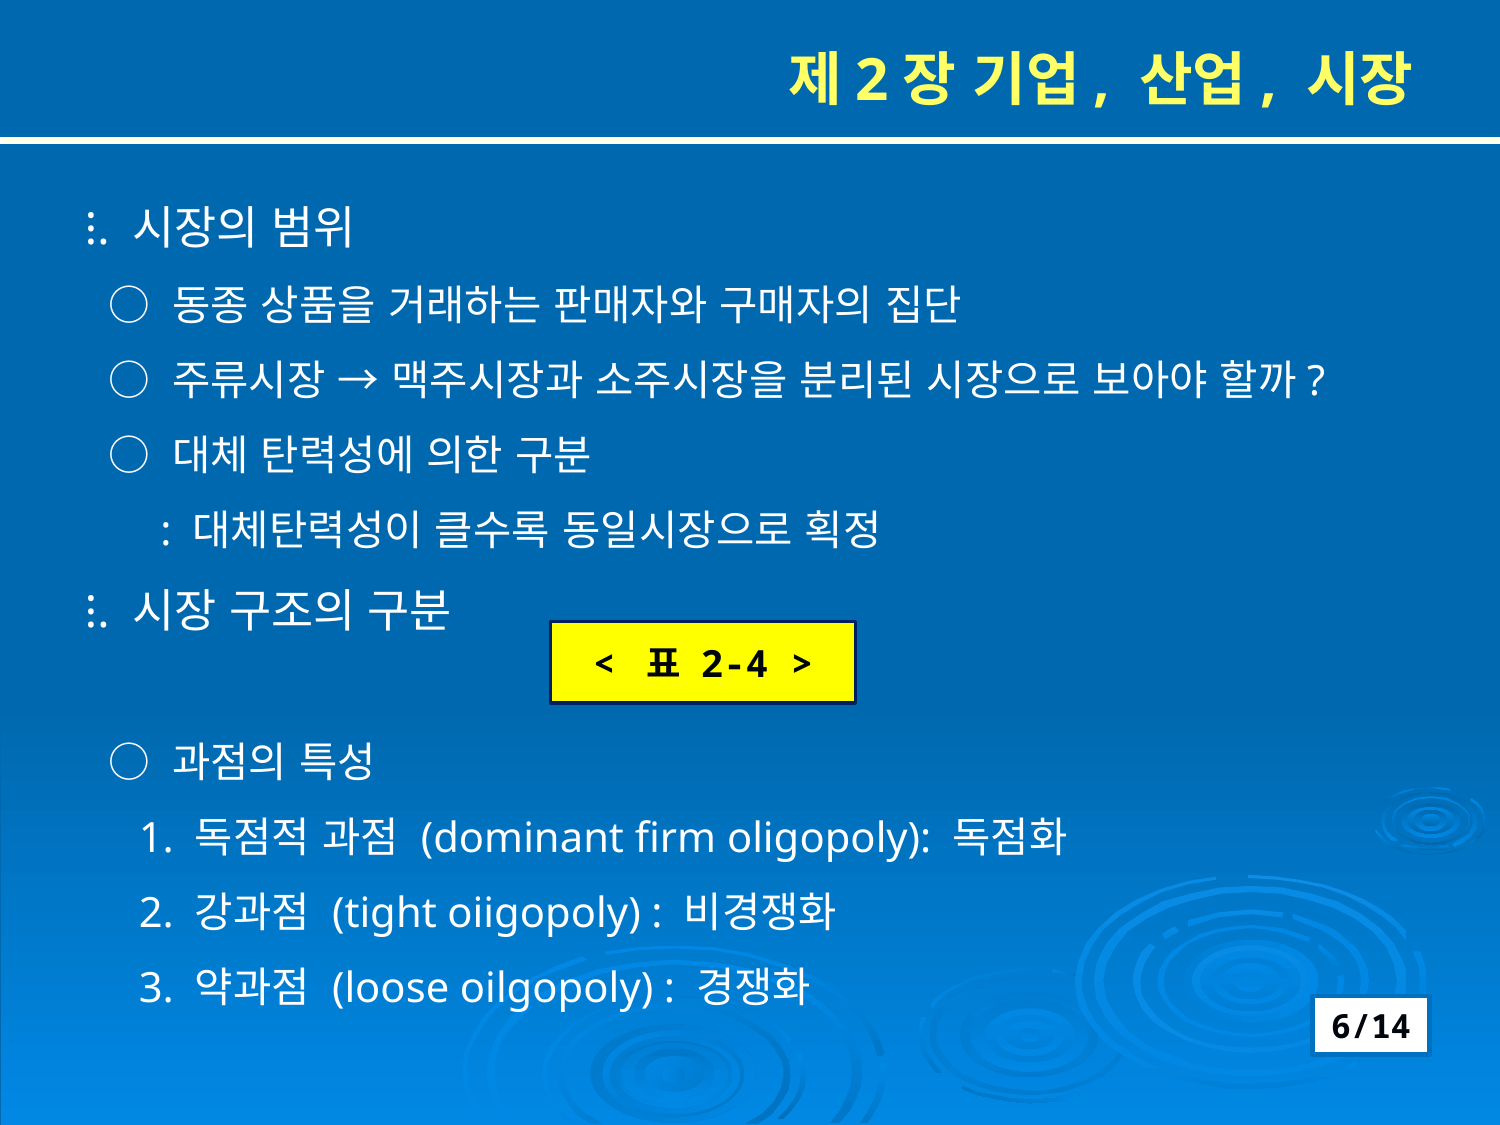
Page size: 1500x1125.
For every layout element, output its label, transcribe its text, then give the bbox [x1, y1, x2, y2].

text_box ⁝. 시장의 범위 ○ 동종 상품을 거래하는 판매자와 구매자의 집단 ○ 주류시장 → 맥주시장과 소주시장을 분리된 시장으로 보아야 할까? ○ 대체 탄력성에 의한 구분 : 대체탄력성이 클수록 동일시장으로 획정 ⁝. 시장 구조의 구분 ○ 과점의 특성 1. 독점적 과점 (dominant firm oligopoly): 독점화 2. 강과점 (tight oiigopoly) : 비경쟁화 3. 약과점 (loose oilgopoly) : 경쟁화 [70, 163, 1430, 1019]
text_box 6/14 [1310, 994, 1432, 1057]
text_box 제2장 기업, 산업, 시장 [773, 35, 1443, 120]
text_box [0, 137, 1500, 144]
text_box < 표 2-4 > [549, 619, 858, 705]
